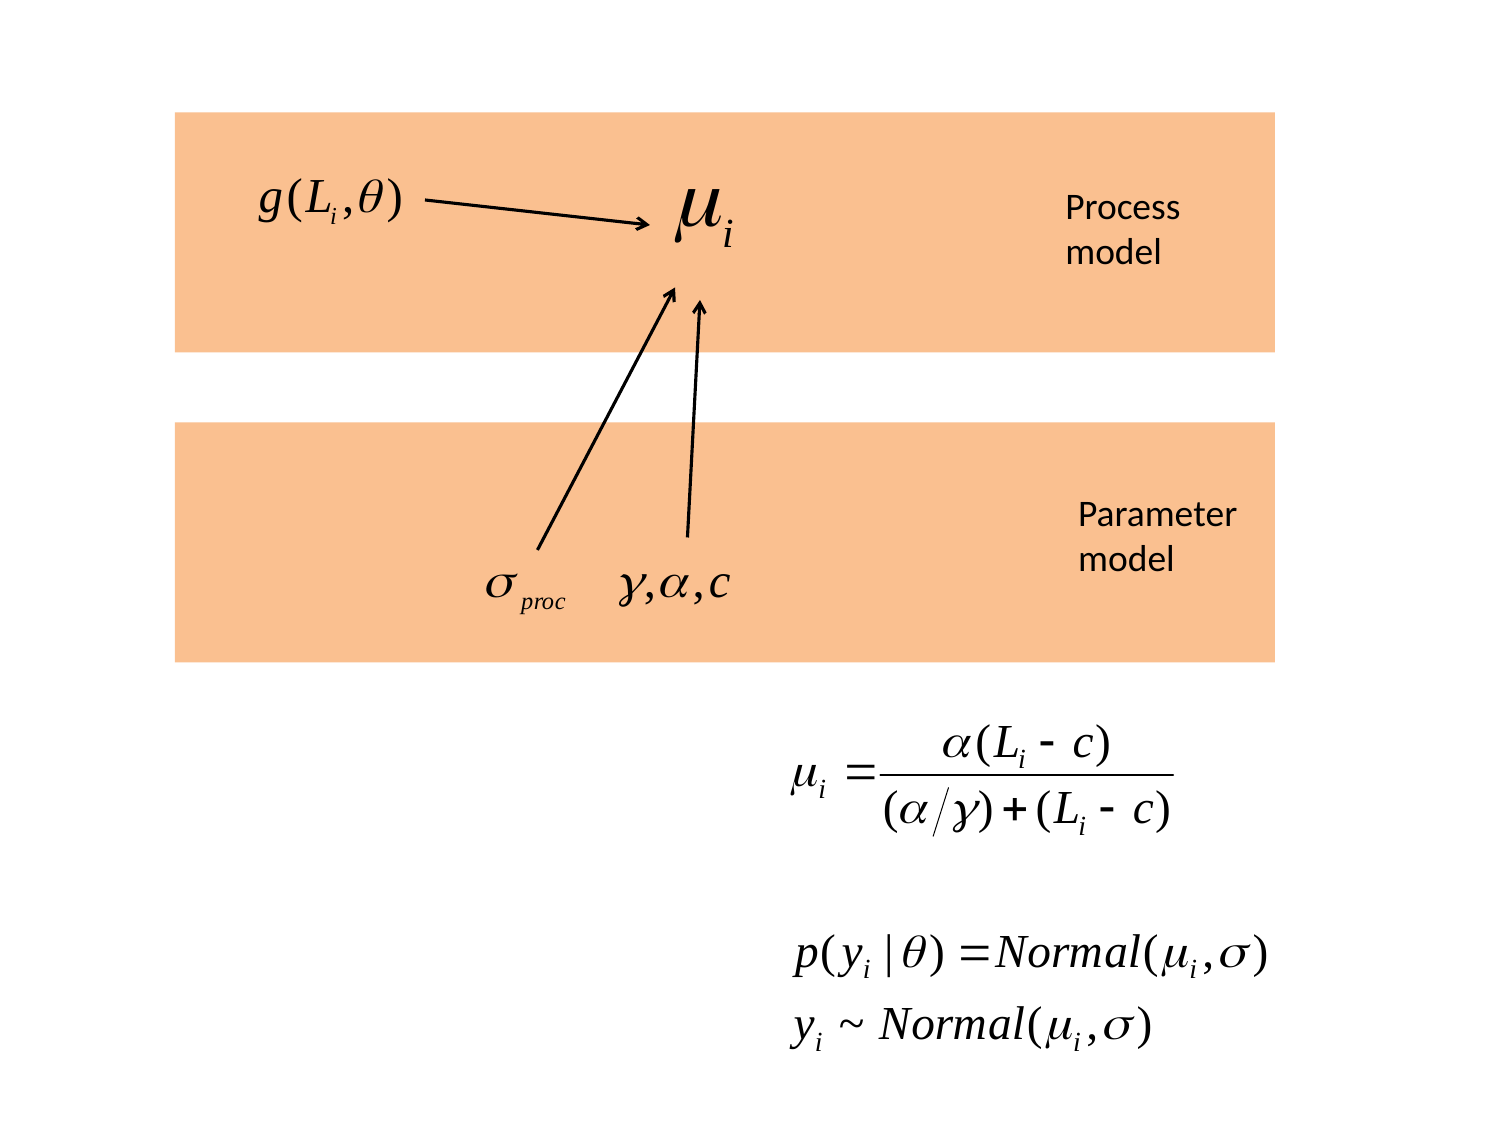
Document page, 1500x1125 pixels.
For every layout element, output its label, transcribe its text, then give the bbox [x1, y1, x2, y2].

text_box [174, 112, 1275, 353]
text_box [430, 479, 738, 623]
text_box Process model [1050, 174, 1205, 280]
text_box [687, 299, 701, 538]
text_box Parameter model [1063, 481, 1253, 587]
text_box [537, 287, 676, 551]
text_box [660, 149, 751, 263]
text_box [174, 422, 1275, 663]
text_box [249, 164, 411, 309]
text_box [424, 199, 651, 226]
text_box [781, 712, 1276, 1060]
